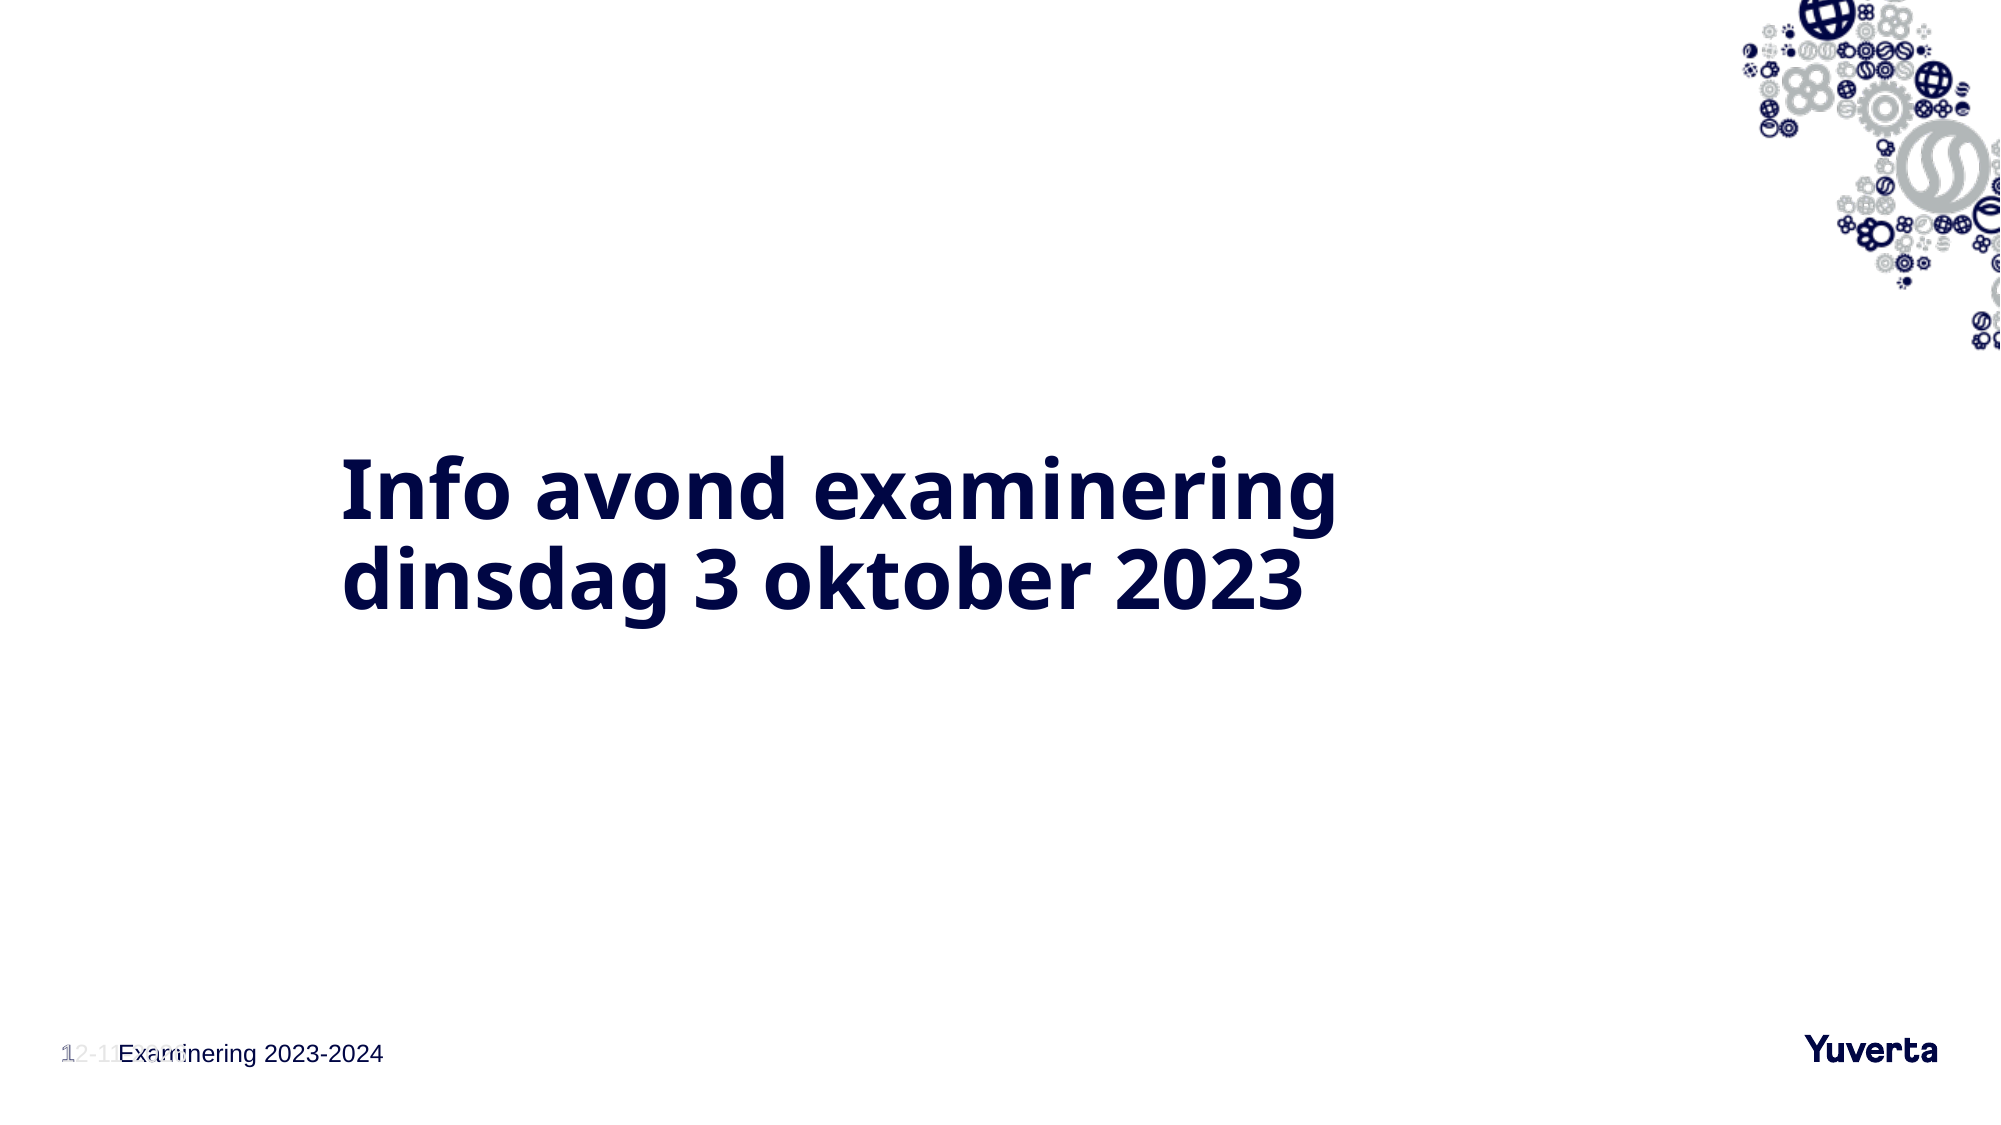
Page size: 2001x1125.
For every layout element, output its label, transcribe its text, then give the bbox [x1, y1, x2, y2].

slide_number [60, 1037, 193, 1073]
picture [0, 0, 2000, 1125]
footer Examinering 2023-2024 [193, 1037, 987, 1073]
title Info avond examinering dinsdag 3 oktober 2023 [341, 442, 2000, 633]
